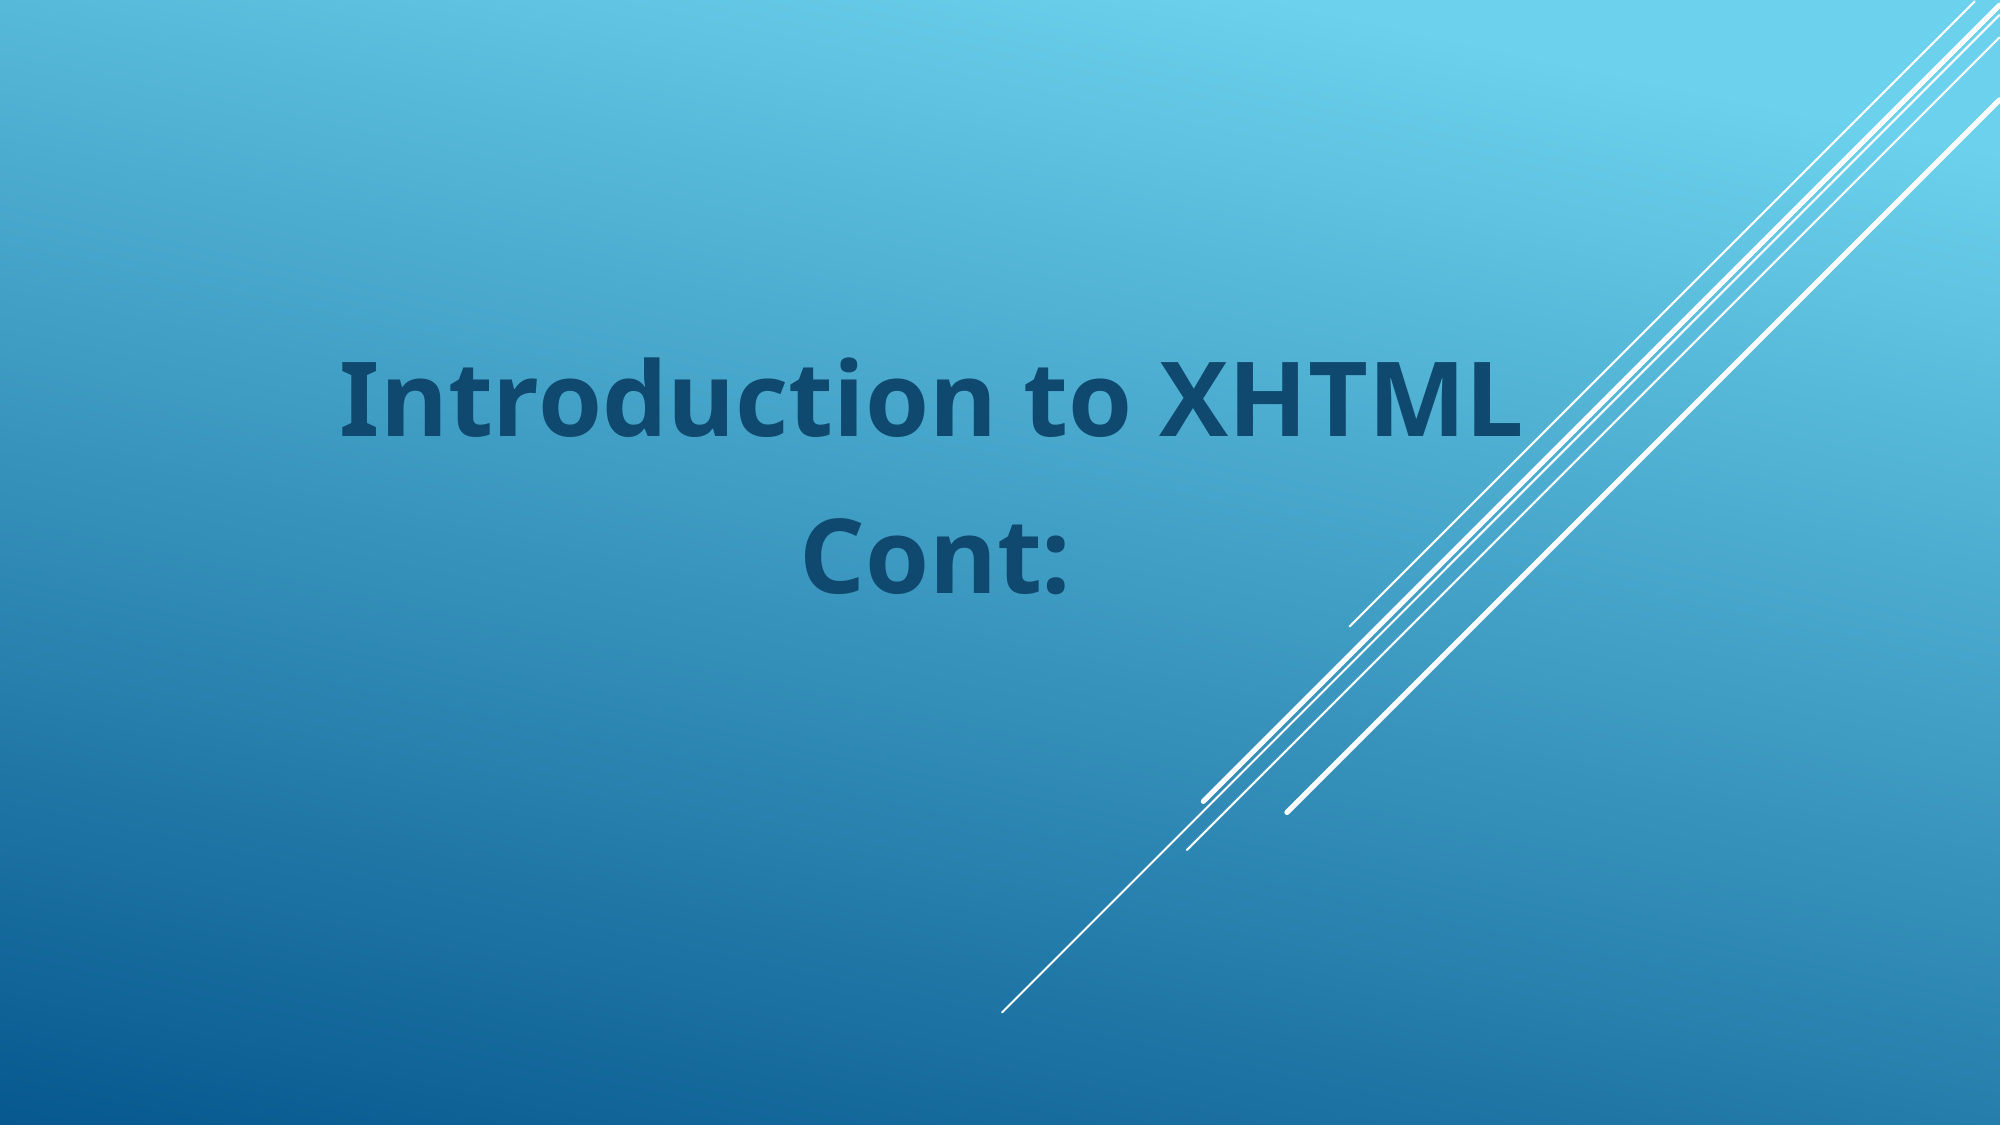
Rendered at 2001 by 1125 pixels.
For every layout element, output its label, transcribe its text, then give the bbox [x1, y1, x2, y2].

text_box Introduction to XHTML Cont: [324, 325, 1546, 626]
